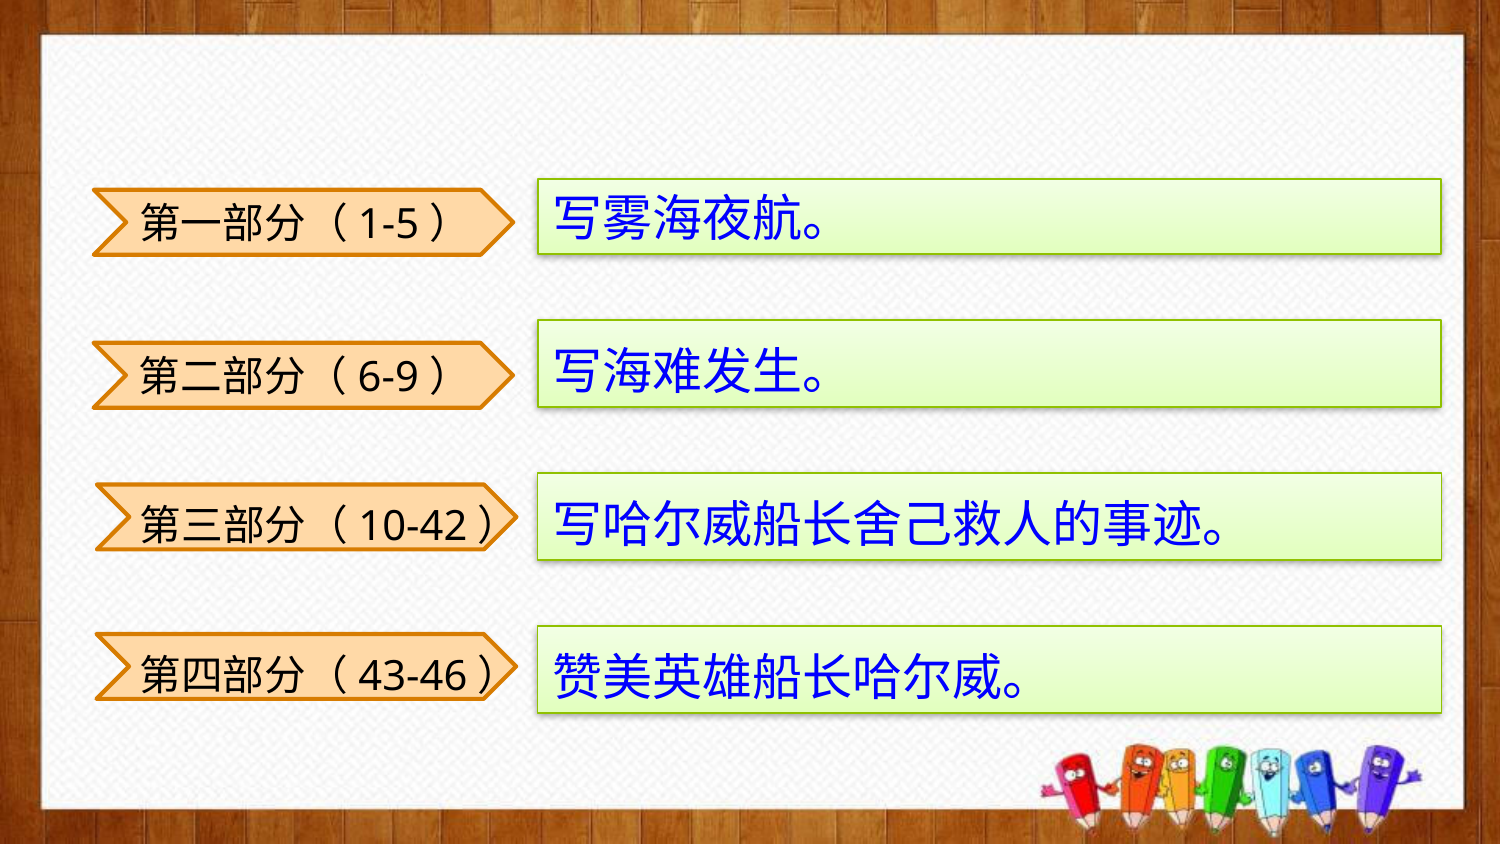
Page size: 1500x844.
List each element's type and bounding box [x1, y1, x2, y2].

text_box [96, 625, 1442, 714]
picture [0, 0, 1500, 844]
text_box [93, 319, 1442, 408]
text_box [93, 173, 1442, 255]
text_box [96, 472, 1442, 561]
